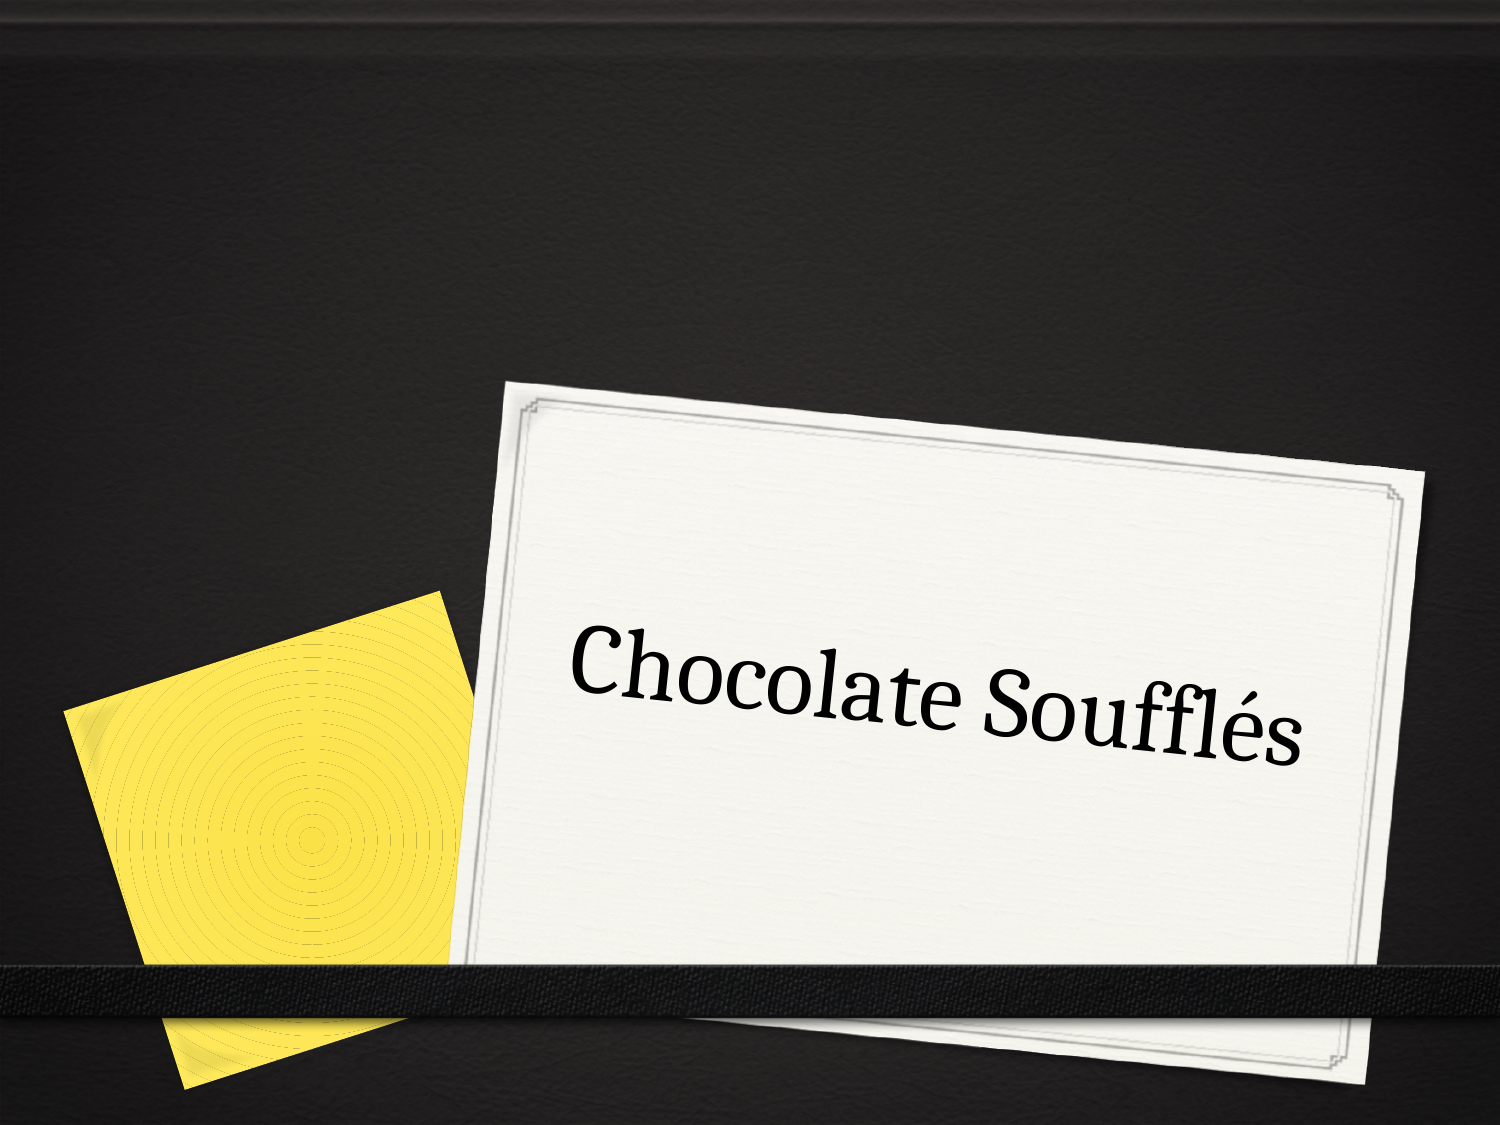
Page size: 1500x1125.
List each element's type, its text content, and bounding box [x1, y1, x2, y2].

picture [69, 693, 157, 788]
picture [0, 379, 1500, 1102]
title Chocolate Soufflés [536, 453, 1355, 798]
